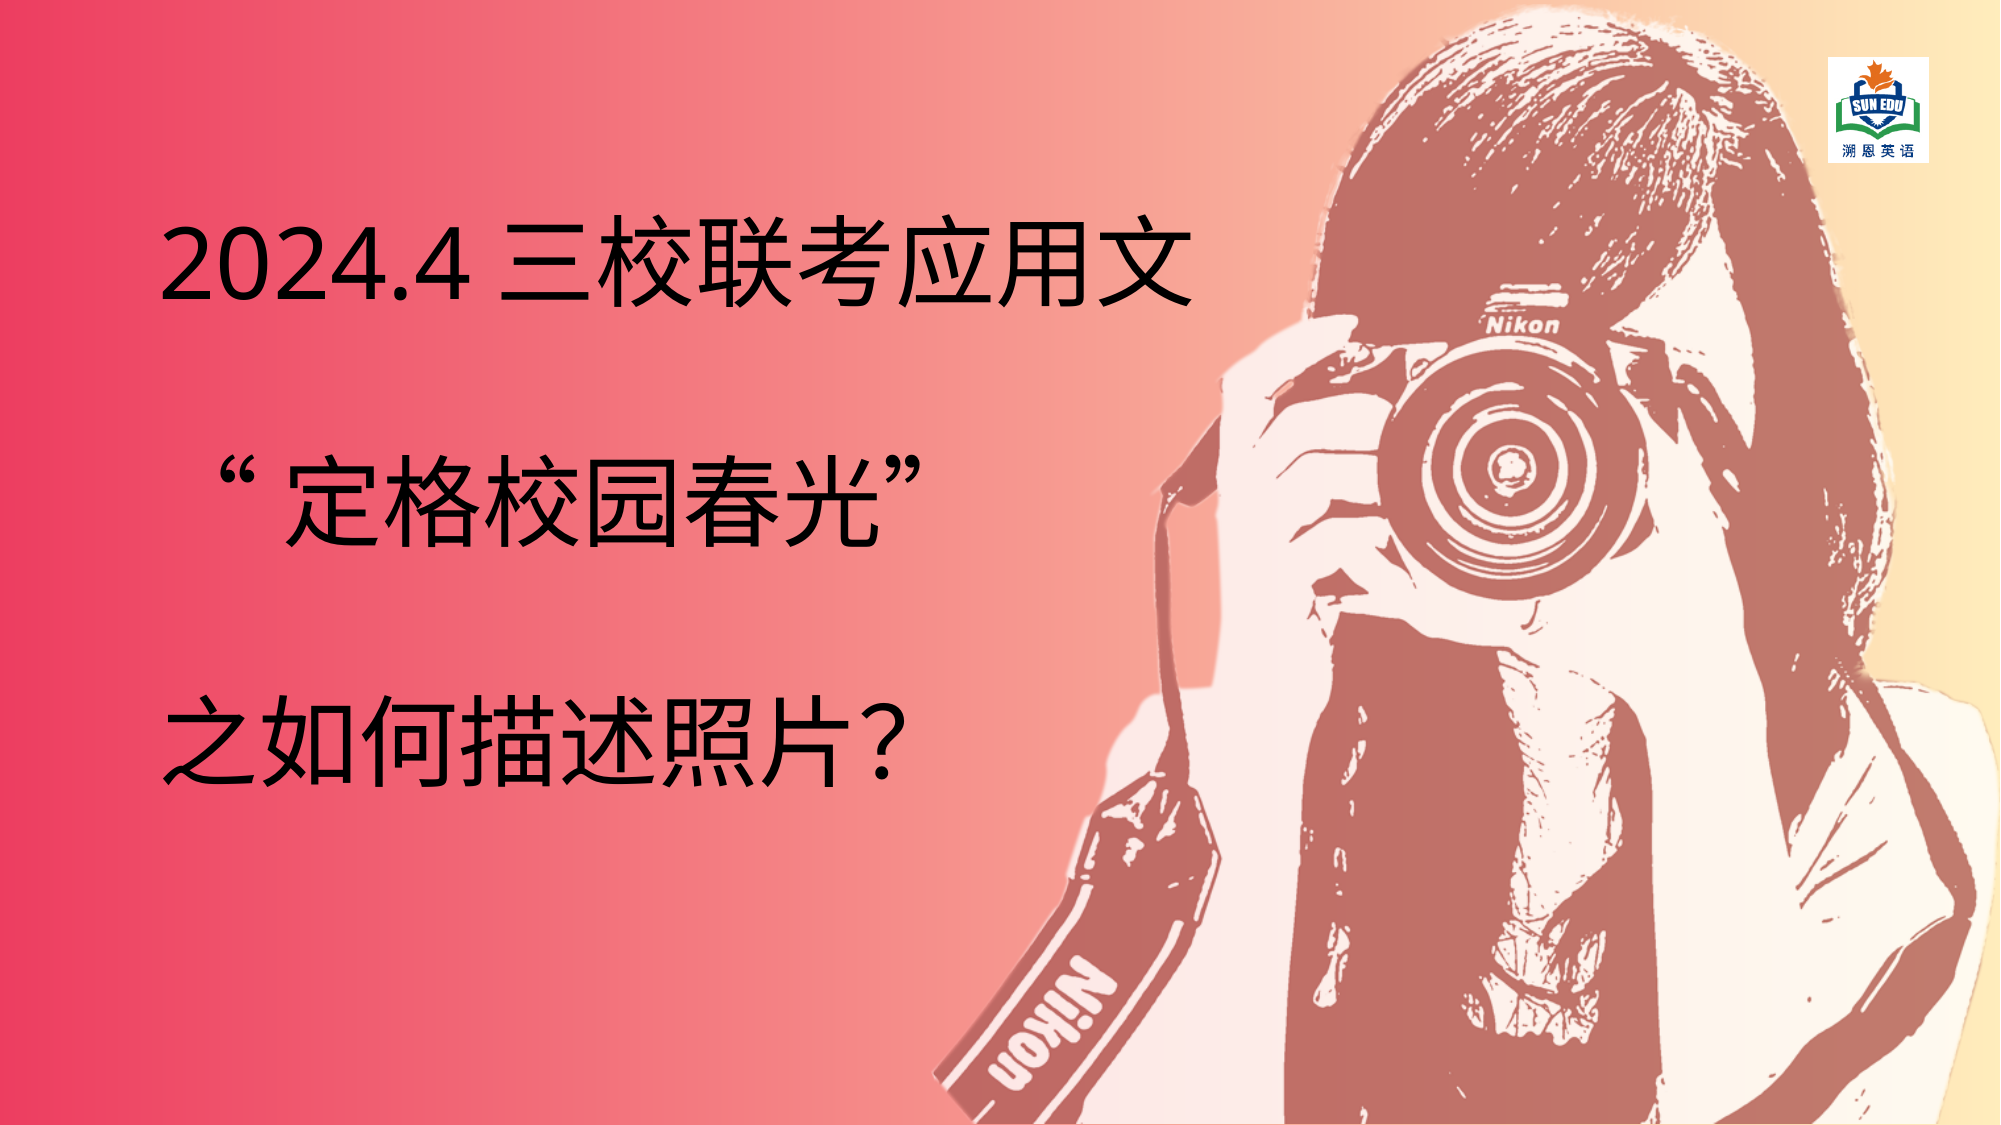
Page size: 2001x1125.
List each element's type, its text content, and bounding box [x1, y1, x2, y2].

picture [901, 4, 2000, 1124]
text_box 2024.4三校联考应用文 “定格校园春光” 之如何描述照片？ [143, 191, 901, 807]
